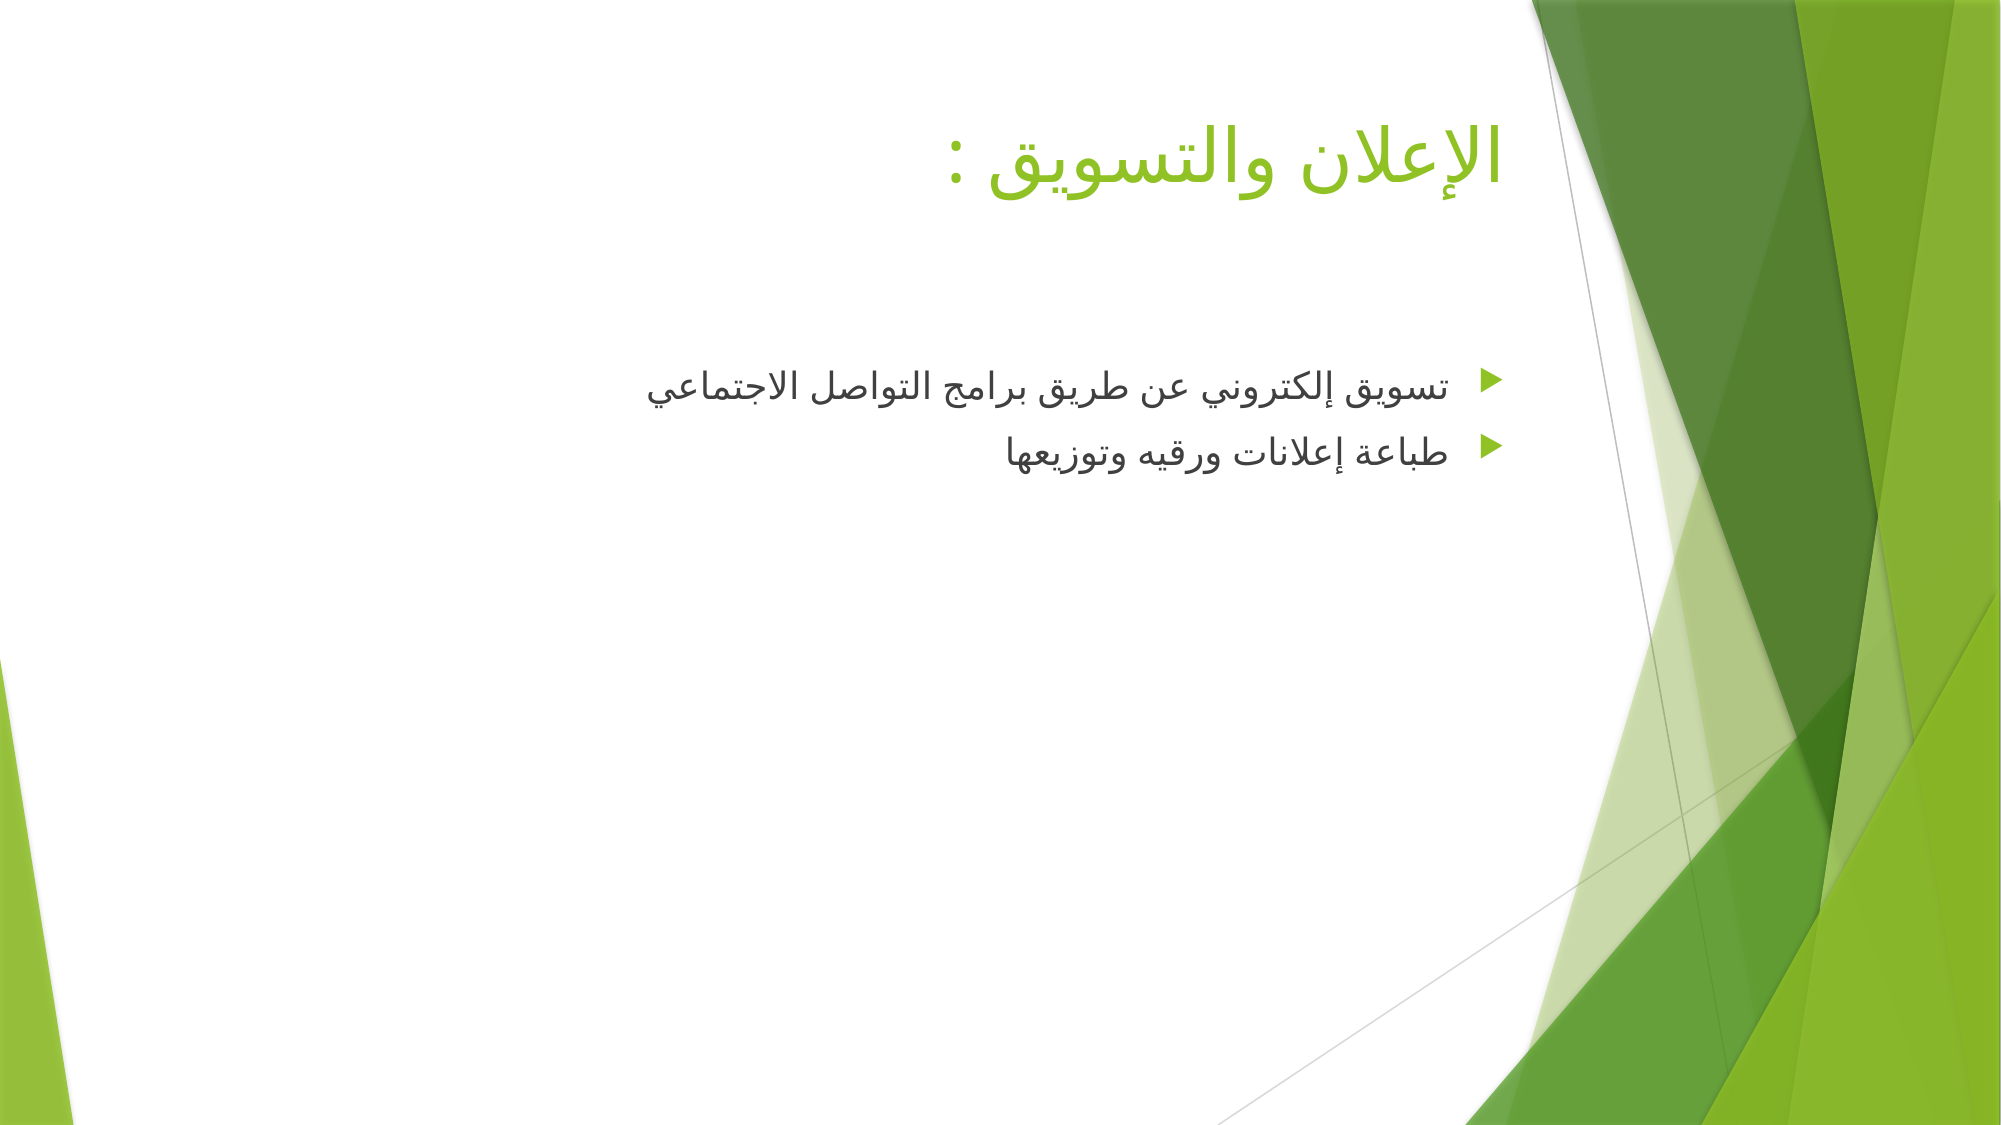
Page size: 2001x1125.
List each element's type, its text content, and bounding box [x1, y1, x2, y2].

title الإعلان والتسويق : [111, 99, 1522, 317]
list تسويق إلكتروني عن طريق برامج التواصل الاجتماعي طباعة إعلانات ورقيه وتوزيعها [111, 354, 1522, 992]
